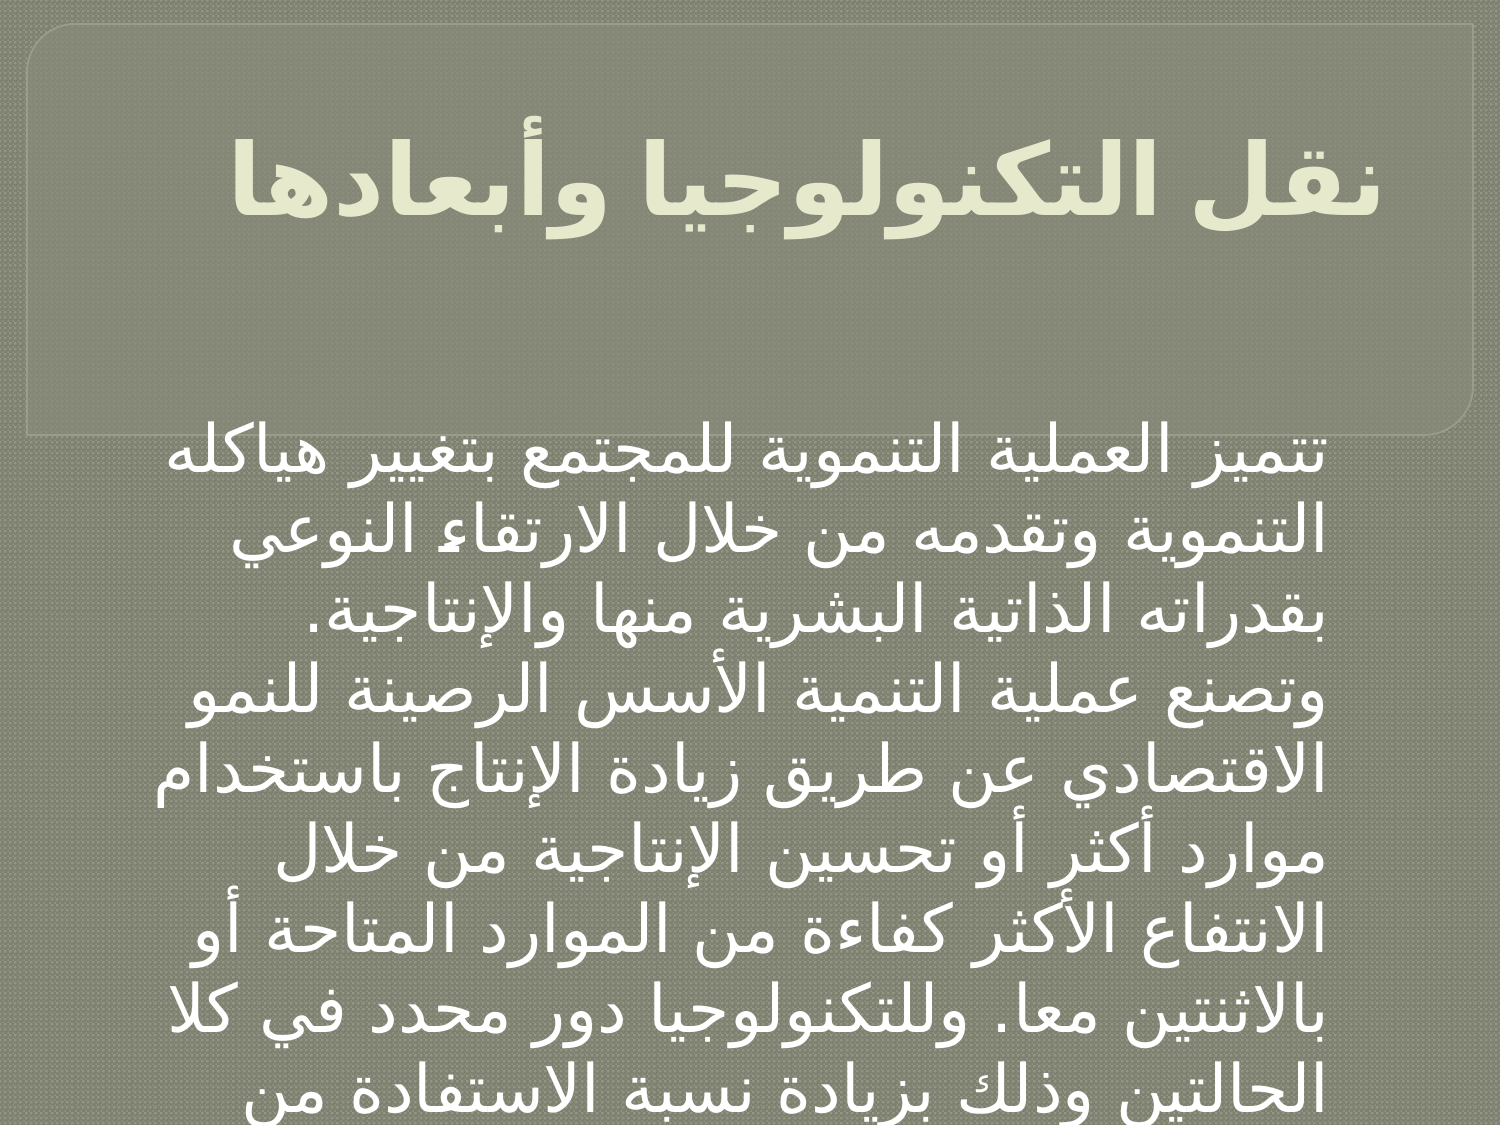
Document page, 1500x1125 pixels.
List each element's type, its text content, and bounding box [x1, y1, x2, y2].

title نقل التكنولوجيا وأبعادها [76, 62, 1427, 364]
subtitle تتميز العملية التنموية للمجتمع بتغيير هياكله التنموية وتقدمه من خلال الارتقاء النوعي بقدراته الذاتية البشرية منها والإنتاجية. وتصنع عملية التنمية الأسس الرصينة للنمو الاقتصادي عن طريق زيادة الإنتاج باستخدام موارد أكثر أو تحسين الإنتاجية من خلال الانتفاع الأكثر كفاءة من الموارد المتاحة أو بالاثنتين معا. وللتكنولوجيا دور محدد في كلا الحالتين وذلك بزيادة نسبة الاستفادة من الموارد المتاحة من جهة وتحسين الإنتاجية، من خلال تعزيز المهارات وتطويرها، وإتباع وسائل وطرق أمثل ومعدات أفضل ، من جهة أخرى [128, 398, 1372, 1032]
